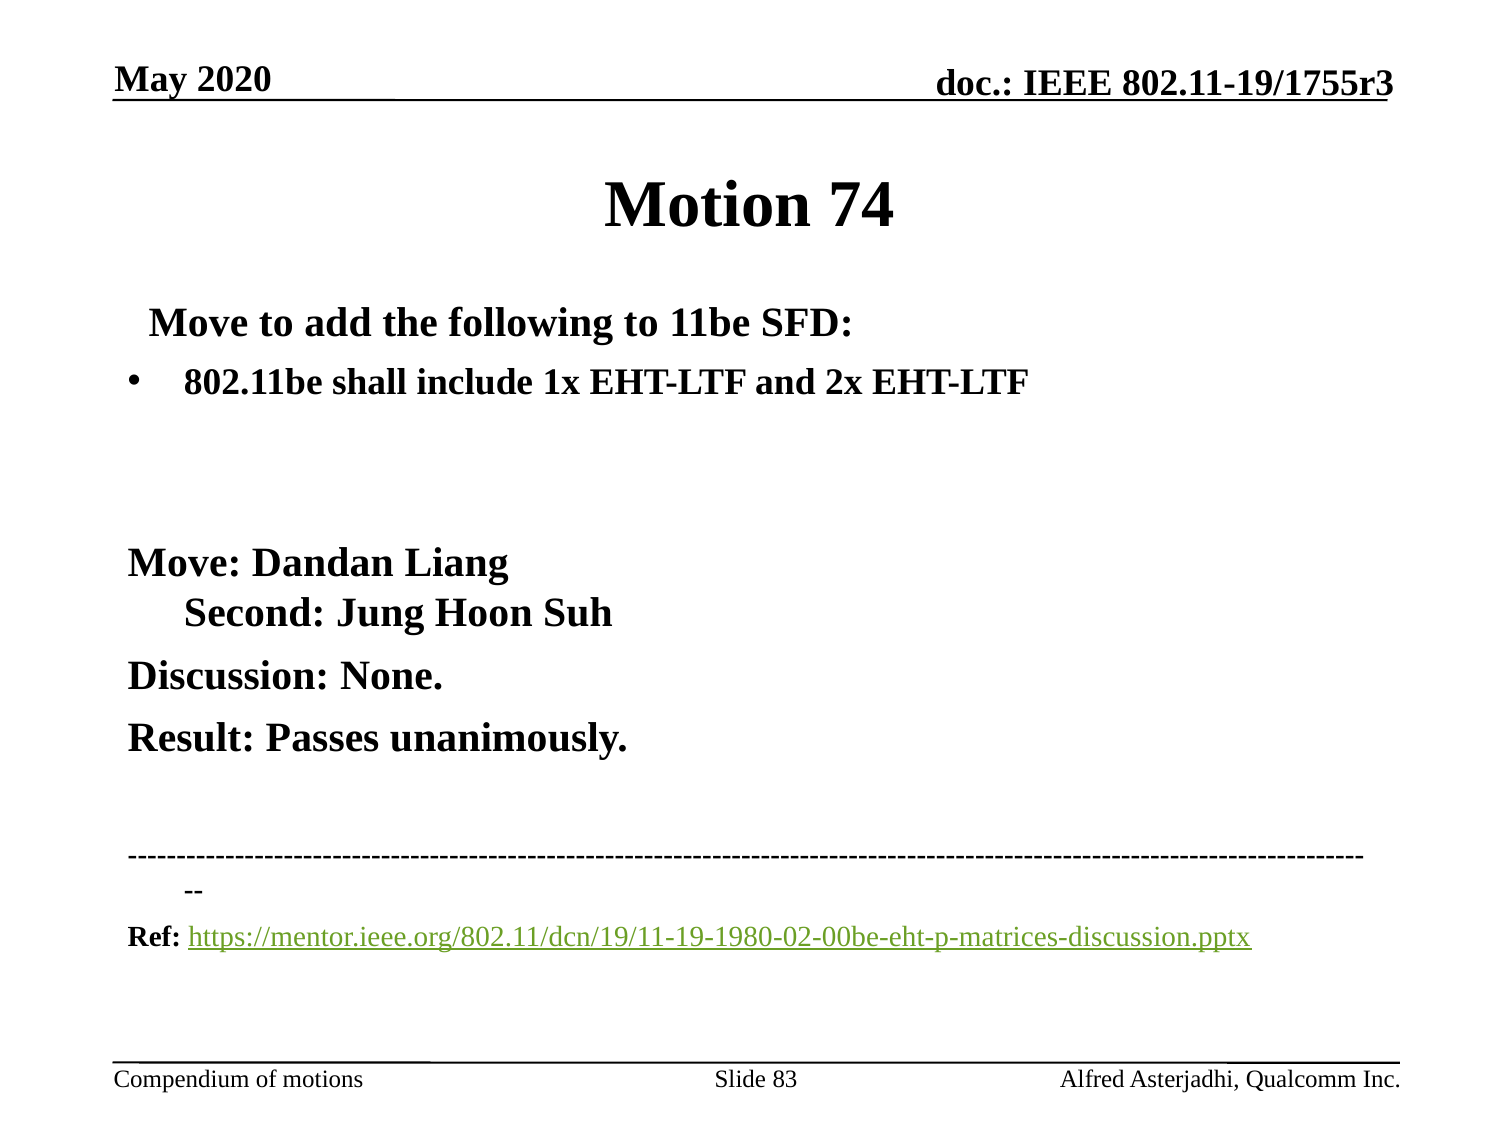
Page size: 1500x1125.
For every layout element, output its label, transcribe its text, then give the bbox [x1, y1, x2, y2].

footer Alfred Asterjadhi, Qualcomm Inc. [878, 1061, 1402, 1093]
title Motion 74 [112, 112, 1388, 286]
slide_number Slide 83 [712, 1061, 800, 1123]
list Move to add the following to 11be SFD: 802.11be shall include 1x EHT-LTF and 2x EHT-LTF Move: Dandan Liang Second: Jung Hoon Suh Discussion: None. Result: Passes unanimously. --------------------------------------------------------------------------------------------------------------------------------- Ref: https://mentor.ieee.org/802.11/dcn/19/11-19-1980-02-00be-eht-p-matrices-discussion.pptx [112, 286, 1388, 1071]
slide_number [114, 54, 423, 100]
